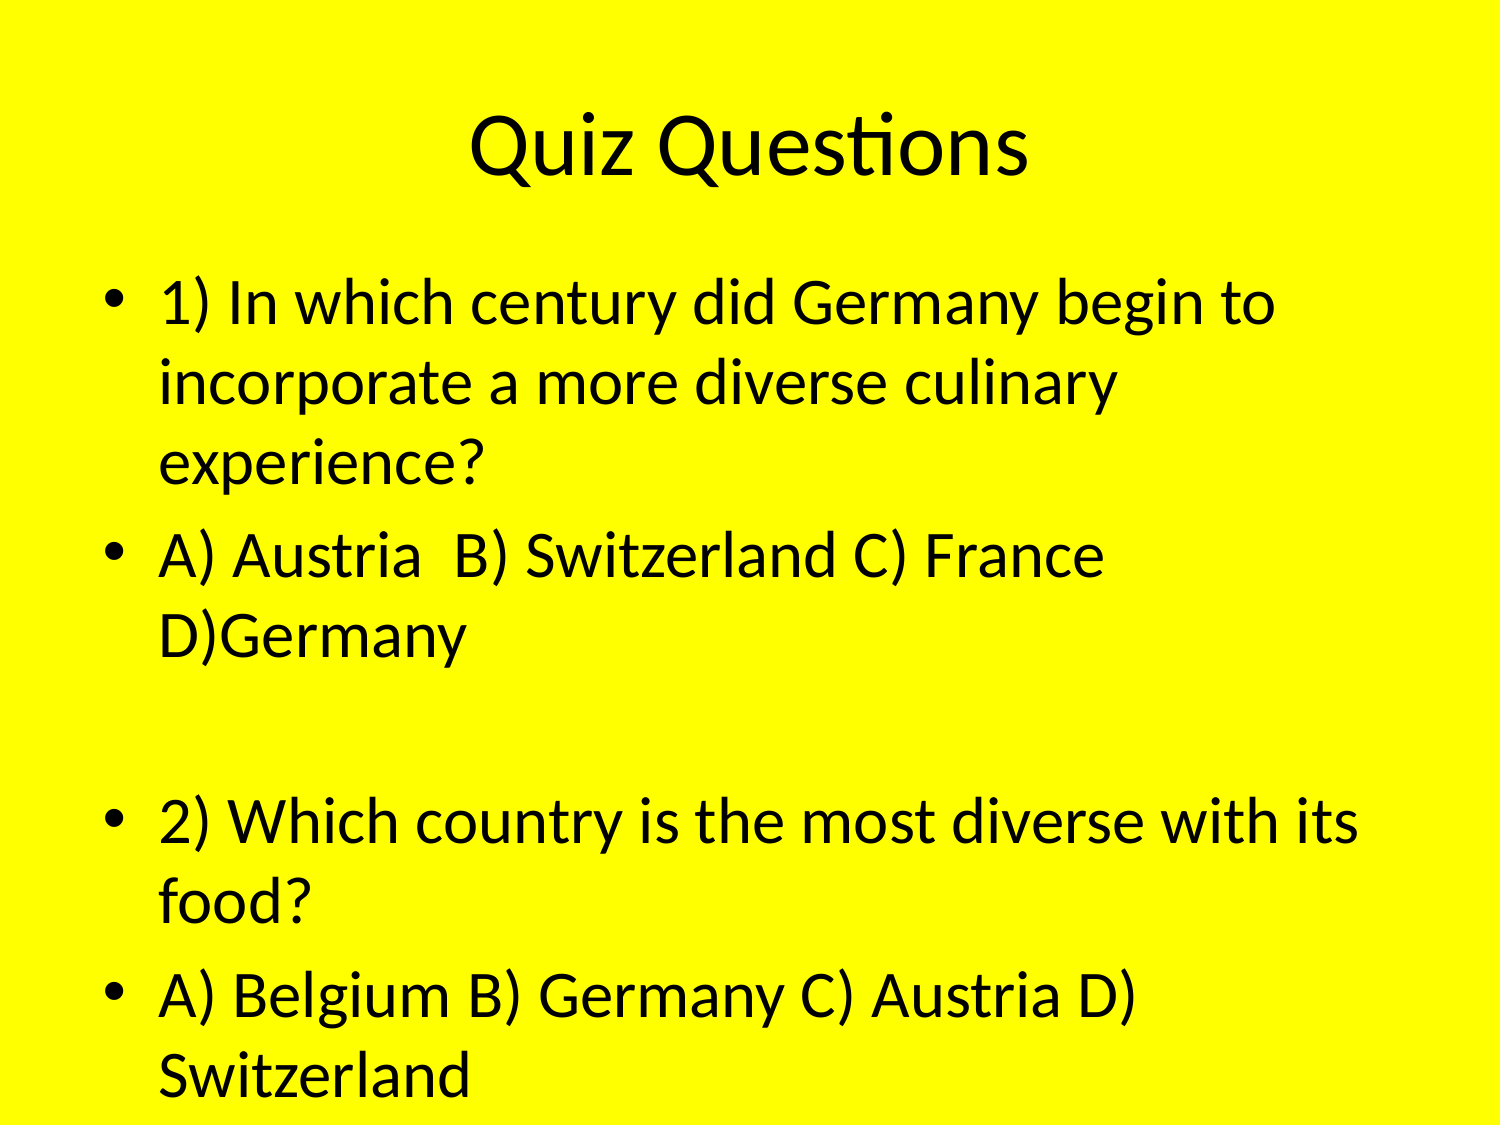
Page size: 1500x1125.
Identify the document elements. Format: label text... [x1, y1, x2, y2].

list 1) In which century did Germany begin to incorporate a more diverse culinary experience? A) Austria B) Switzerland C) France D)Germany 2) Which country is the most diverse with its food? A) Belgium B) Germany C) Austria D) Switzerland [87, 249, 1438, 993]
title Quiz Questions [74, 44, 1426, 233]
